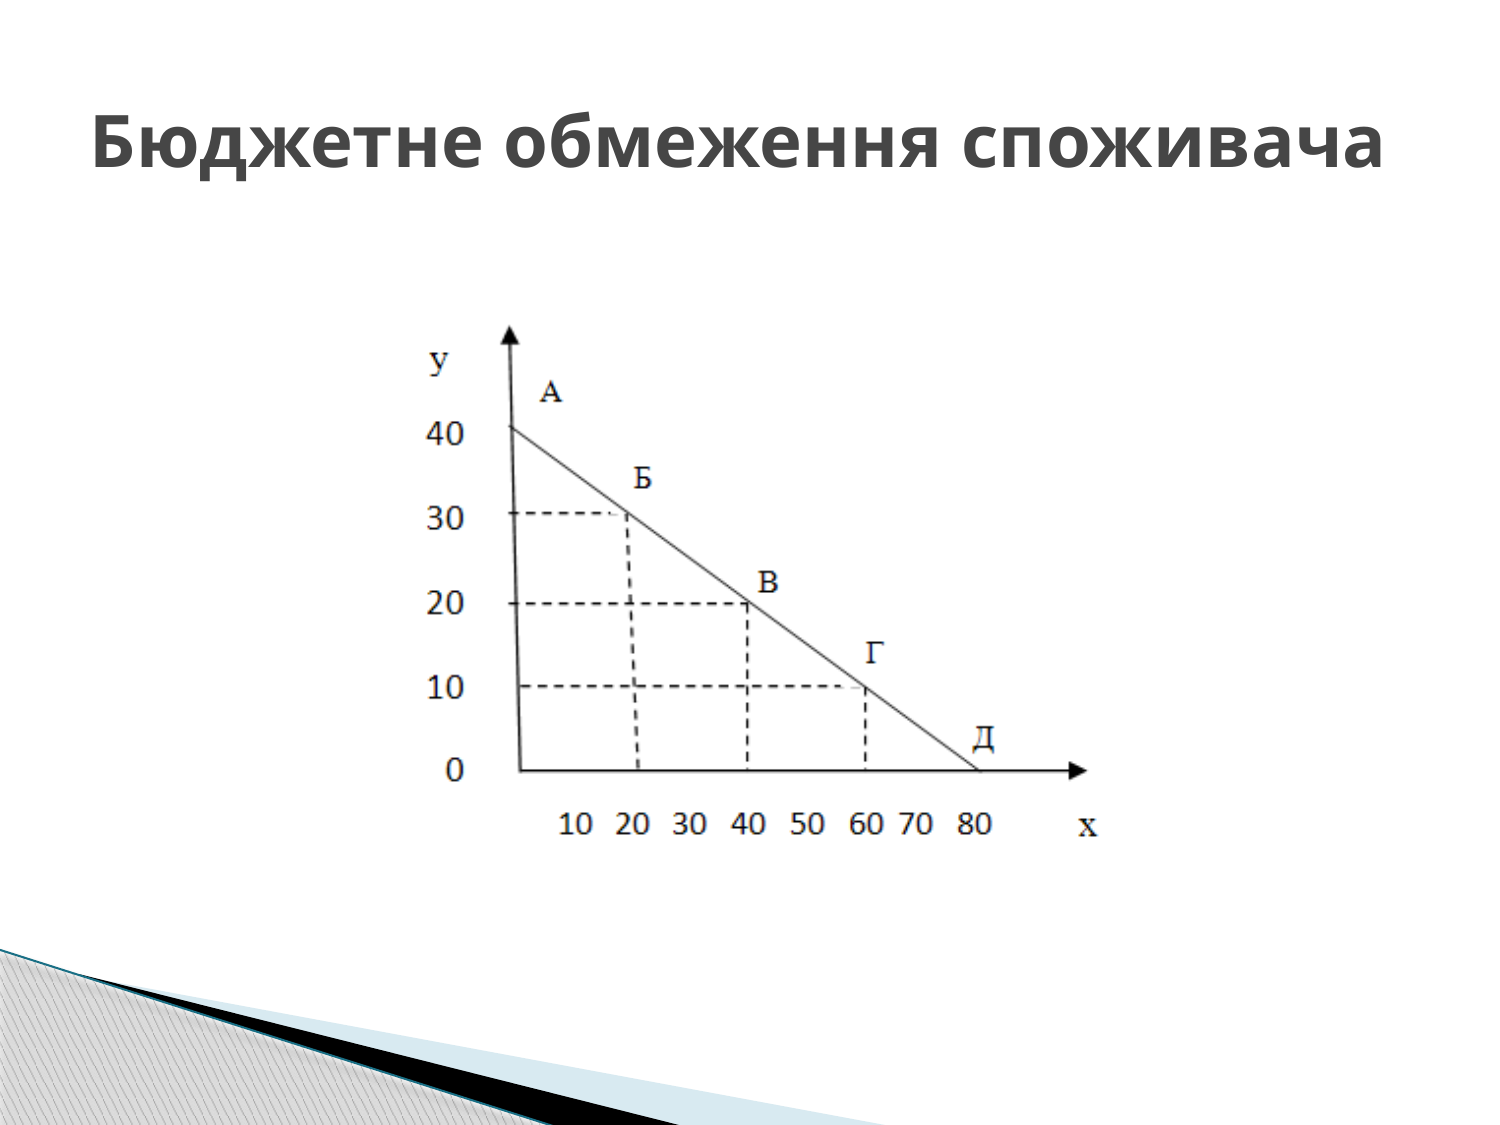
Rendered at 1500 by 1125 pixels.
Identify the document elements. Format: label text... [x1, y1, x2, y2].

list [371, 302, 1144, 882]
title Бюджетне обмеження споживача [75, 45, 1425, 233]
